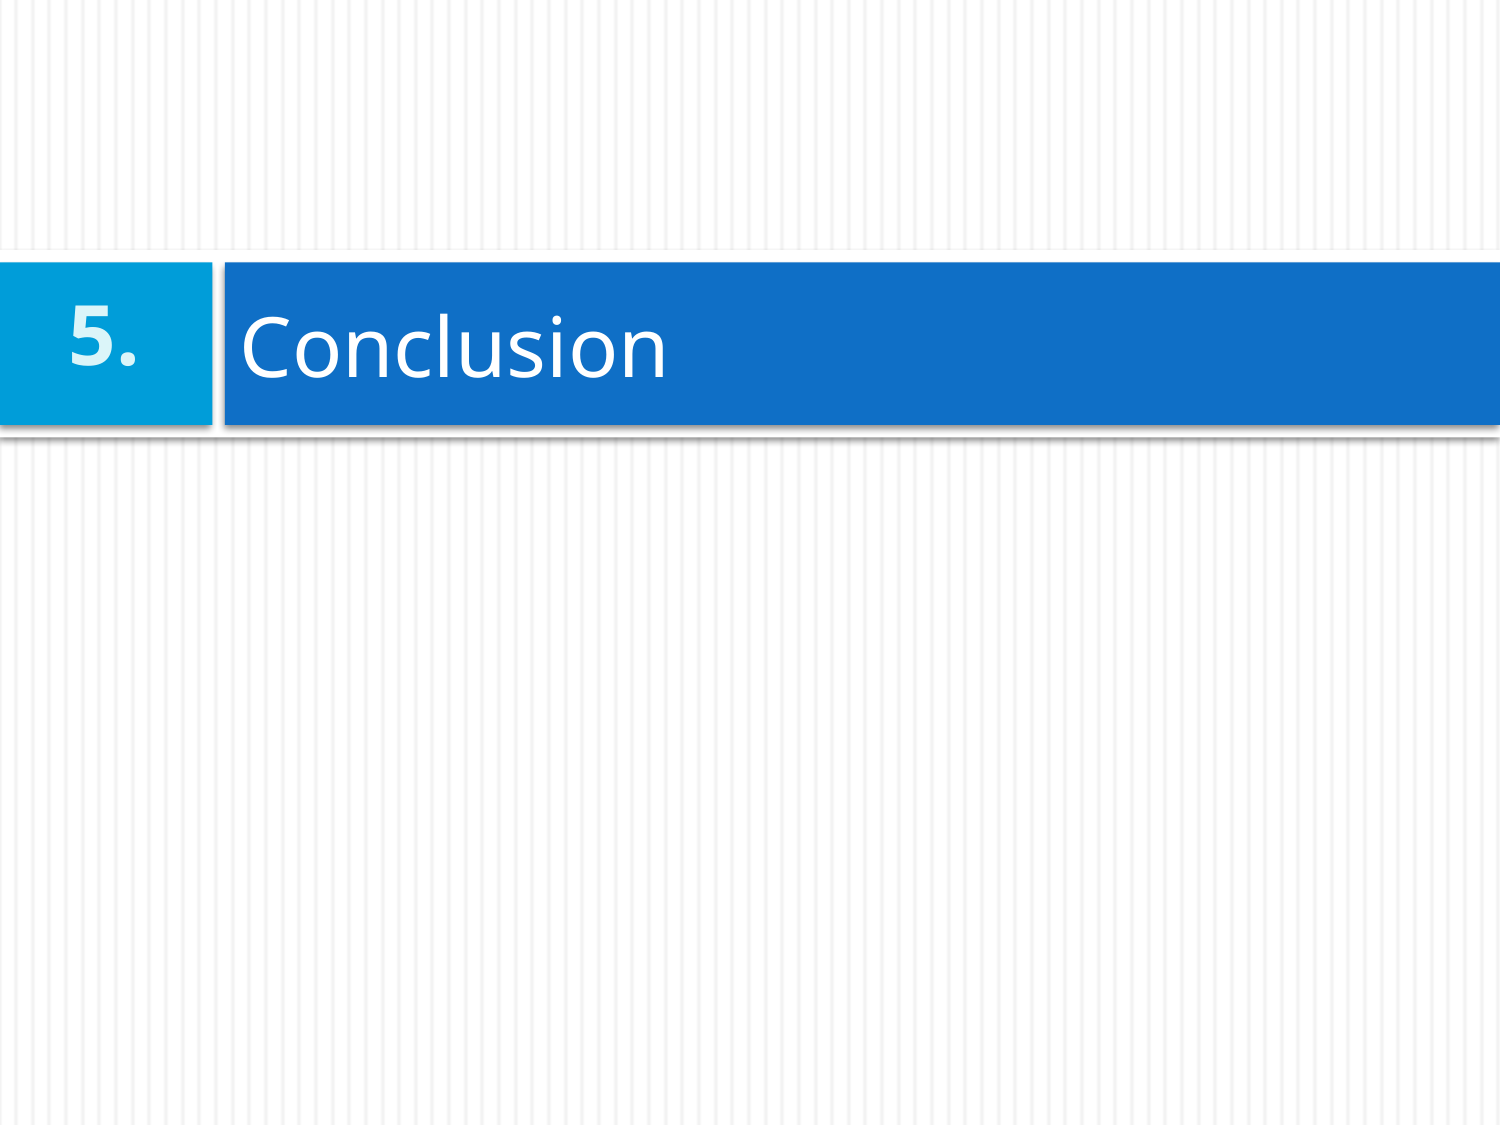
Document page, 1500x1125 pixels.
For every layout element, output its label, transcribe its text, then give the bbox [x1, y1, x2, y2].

text_box 5. [10, 275, 199, 390]
title Conclusion [225, 262, 1475, 425]
